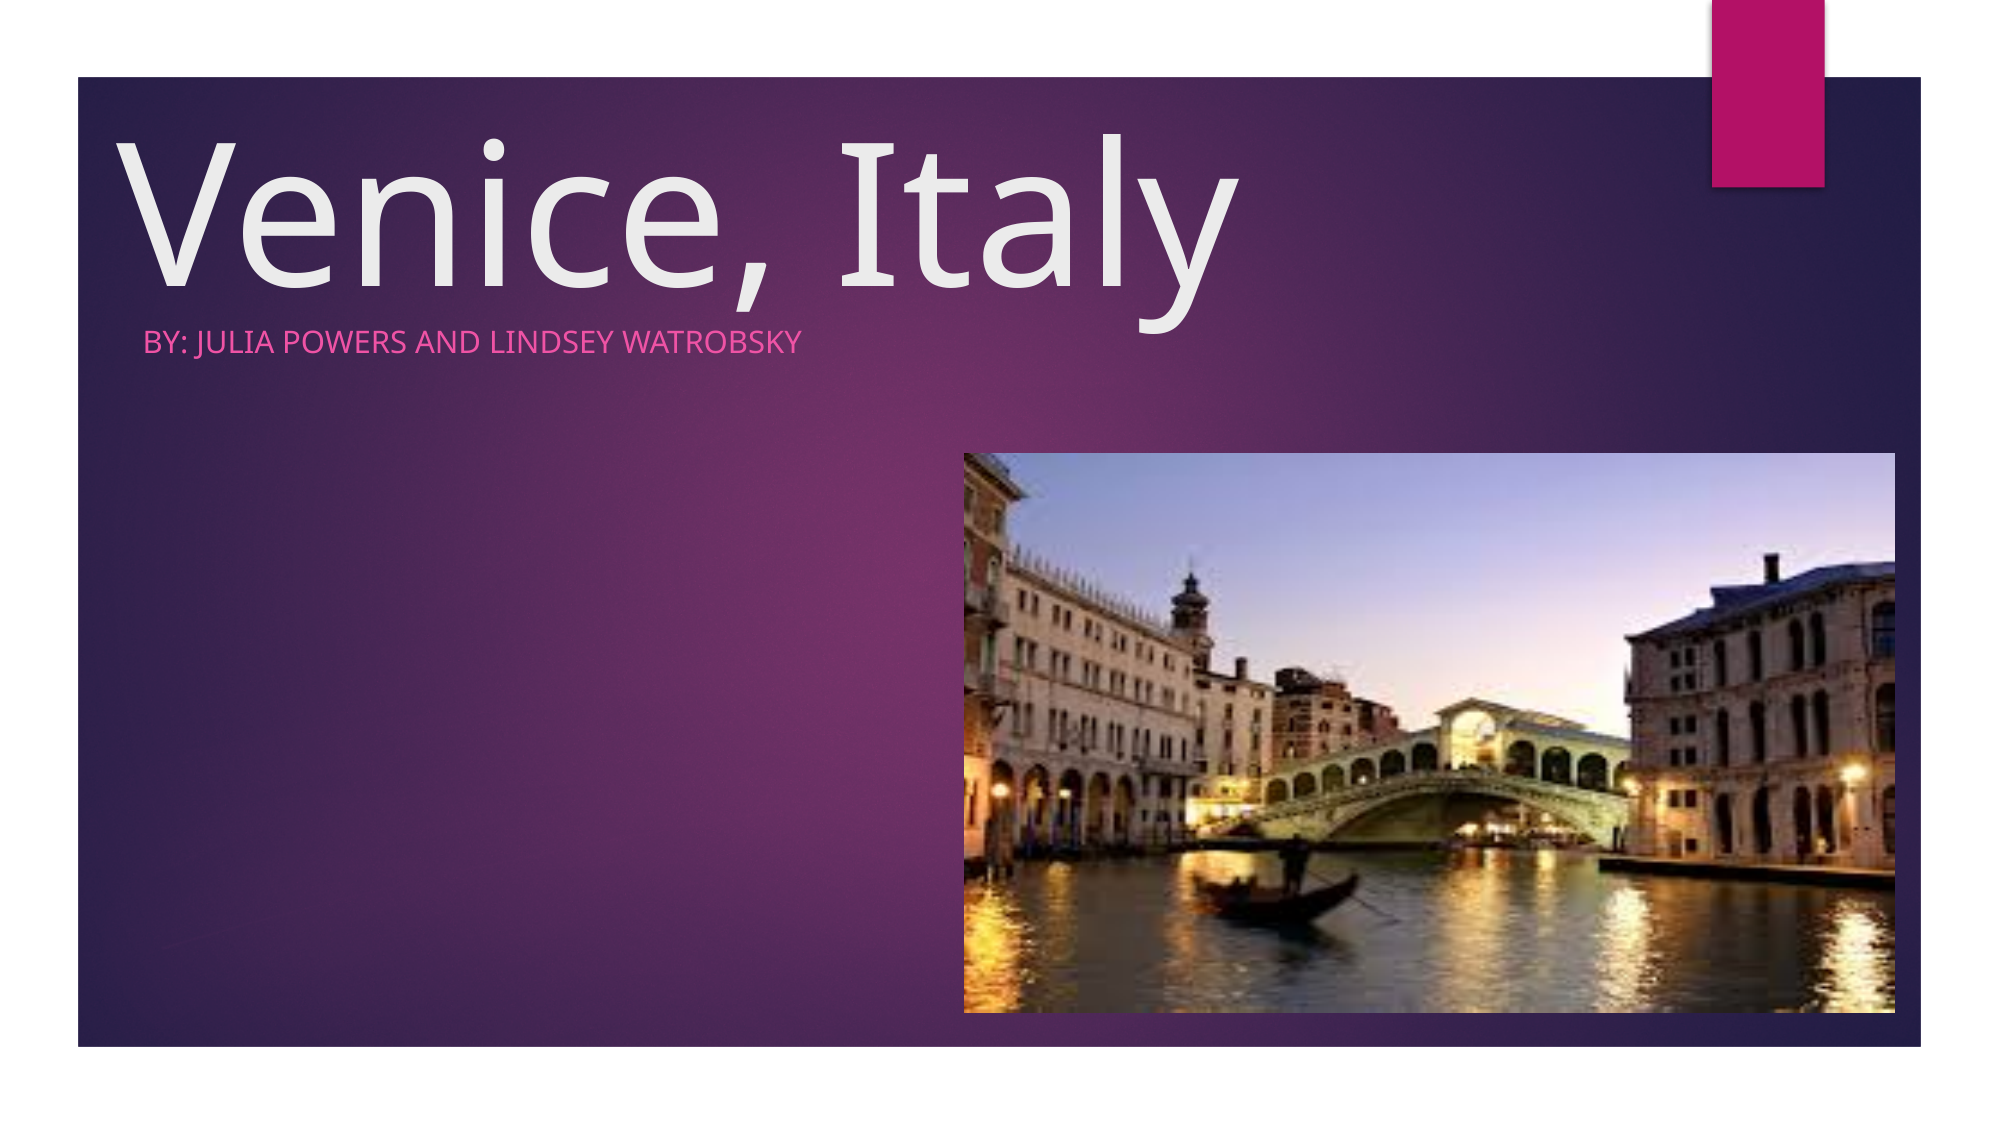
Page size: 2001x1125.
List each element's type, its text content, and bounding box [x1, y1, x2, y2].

title Venice, Italy [101, 110, 1550, 334]
subtitle By: Julia Powers and Lindsey Watrobsky [127, 315, 964, 368]
picture [963, 453, 1895, 1013]
